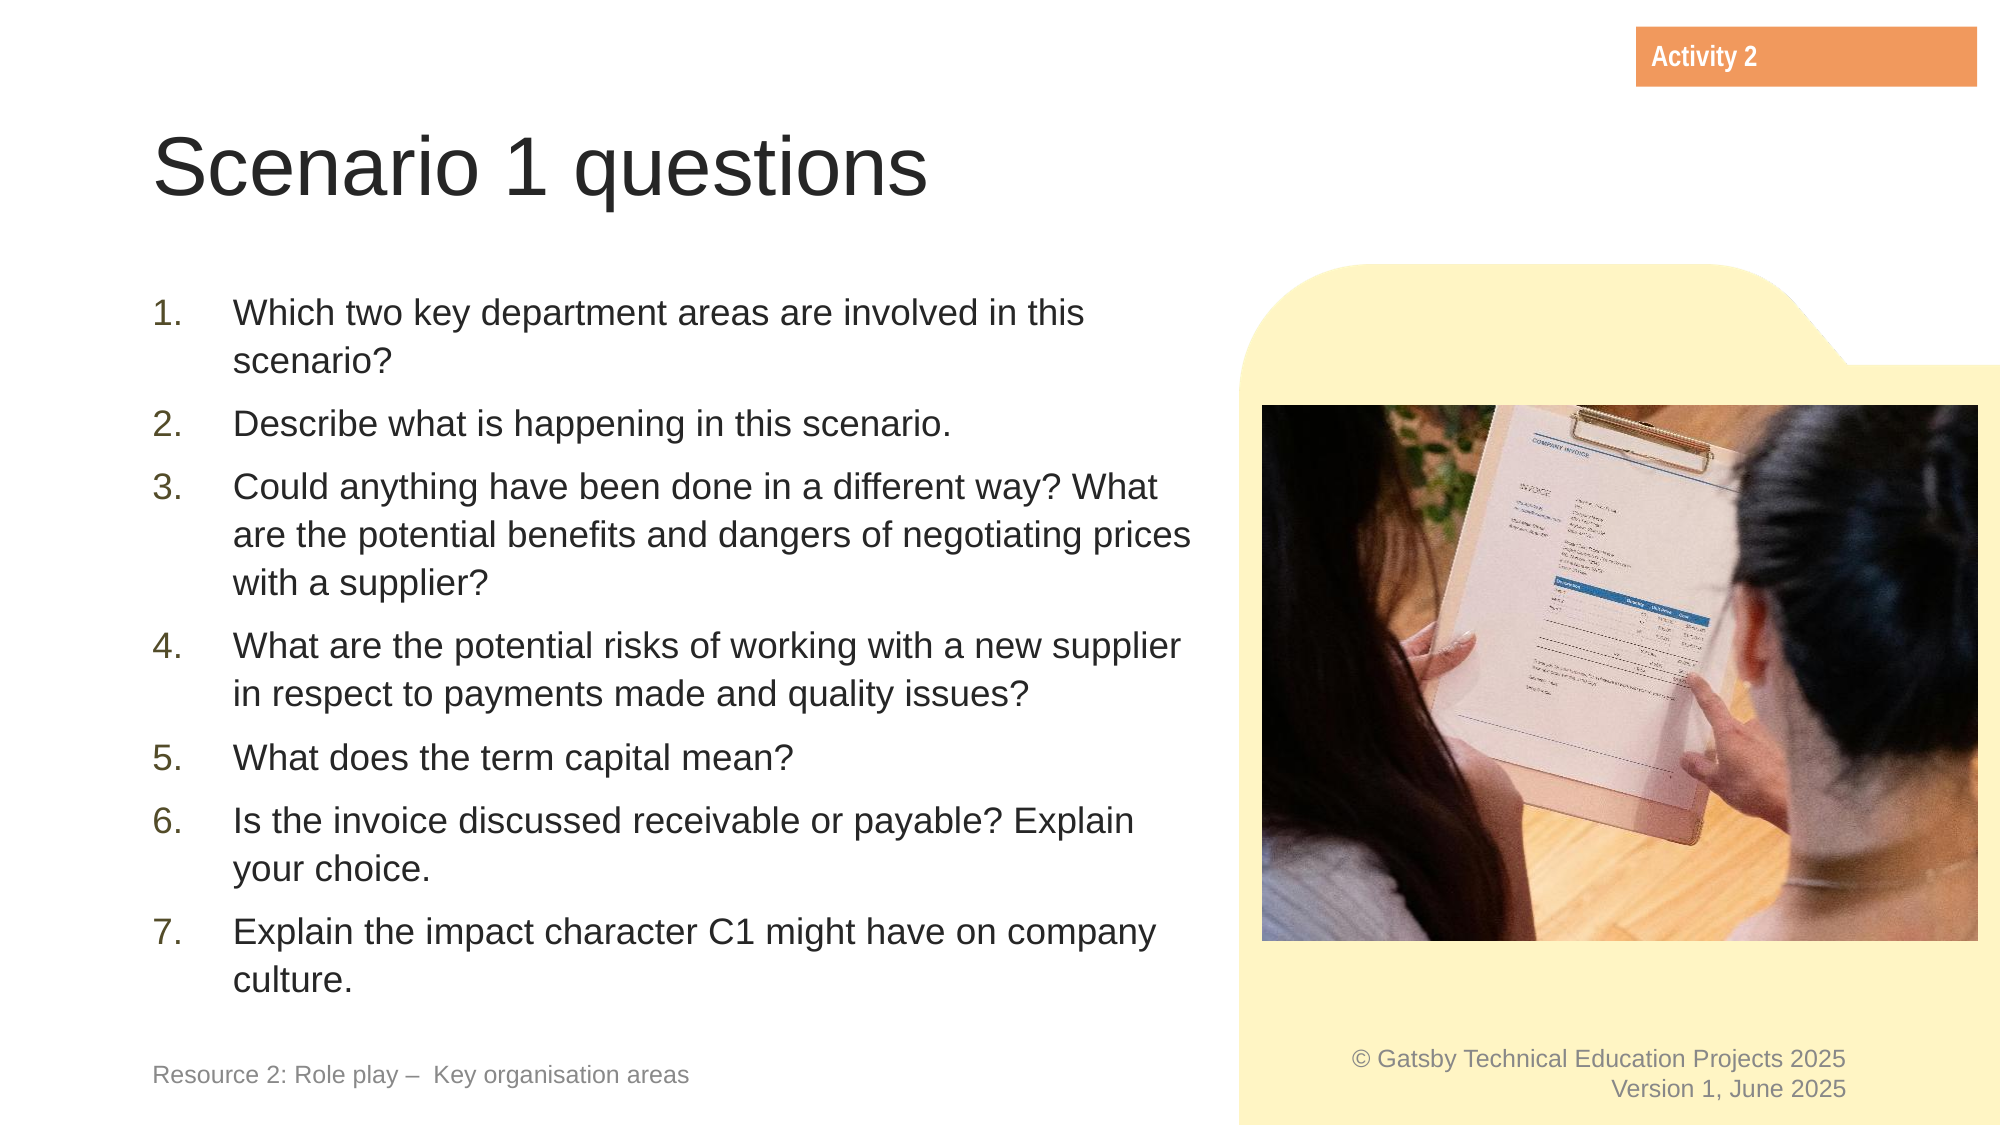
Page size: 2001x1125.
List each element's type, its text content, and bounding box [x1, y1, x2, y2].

list Activity 2 [1636, 26, 1978, 87]
list Resource 2: Role play – Key organisation areas [137, 1042, 829, 1103]
picture [1239, 264, 2000, 1125]
list Which two key department areas are involved in this scenario? Describe what is happening in this scenario. Could anything have been done in a different way? What are the potential benefits and dangers of negotiating prices with a supplier? What are the potential risks of working with a new supplier in respect to payments made and quality issues? What does the term capital mean? Is the invoice discussed receivable or payable? Explain your choice. Explain the impact character C1 might have on company culture. [137, 277, 1225, 1019]
title Scenario 1 questions [137, 59, 1863, 278]
